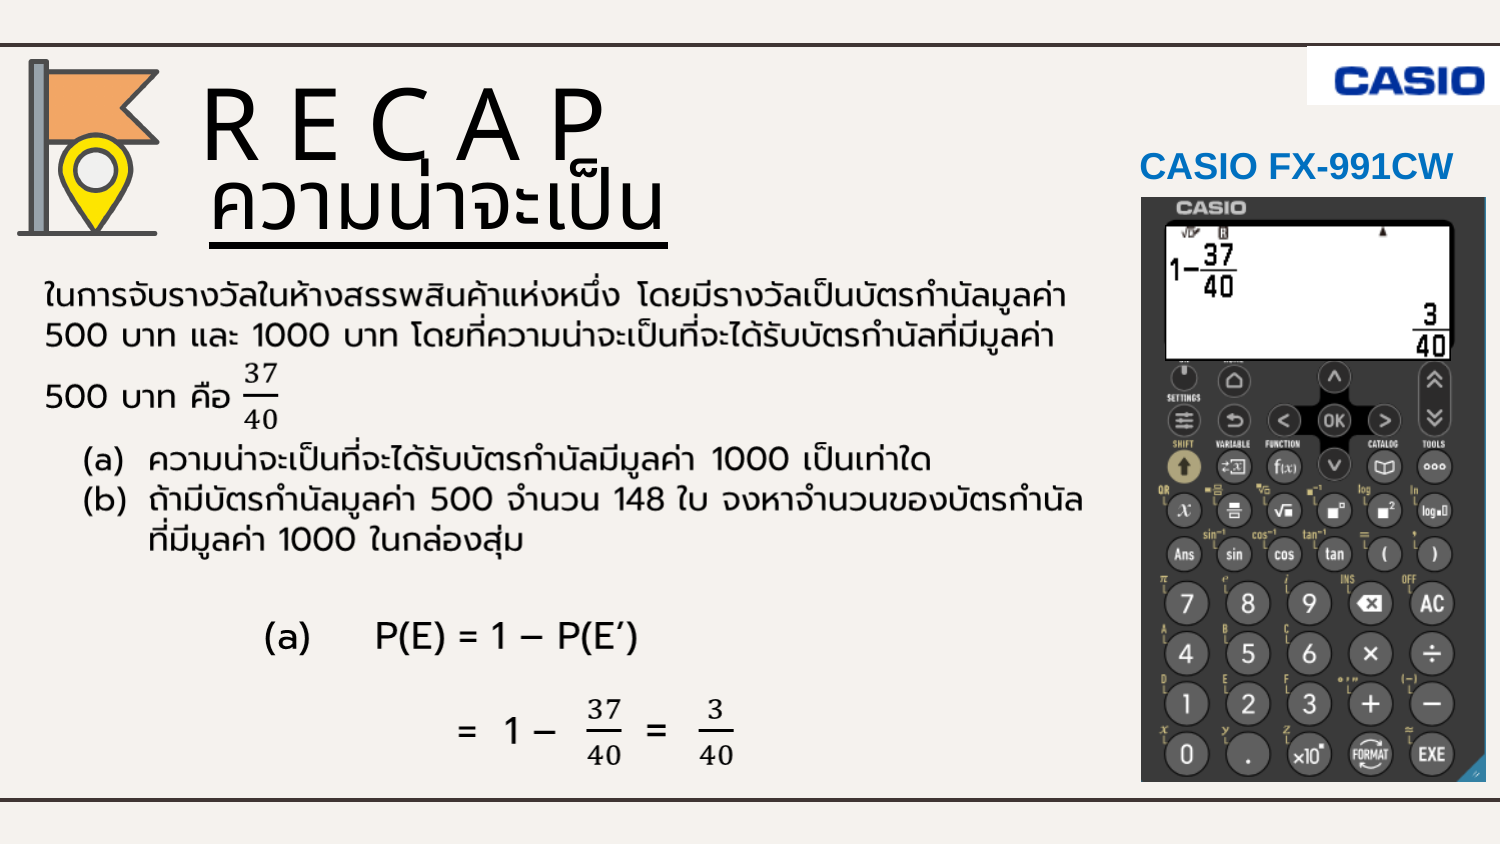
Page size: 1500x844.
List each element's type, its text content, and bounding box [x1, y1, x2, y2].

text_box ความน่าจะเป็น [181, 131, 750, 226]
text_box CASIO FX-991CW [1124, 134, 1500, 195]
picture [0, 59, 177, 237]
picture [1307, 46, 1500, 105]
text_box [240, 613, 980, 805]
picture [1141, 197, 1486, 782]
text_box R E C A P [183, 0, 769, 166]
text_box [14, 255, 1133, 584]
